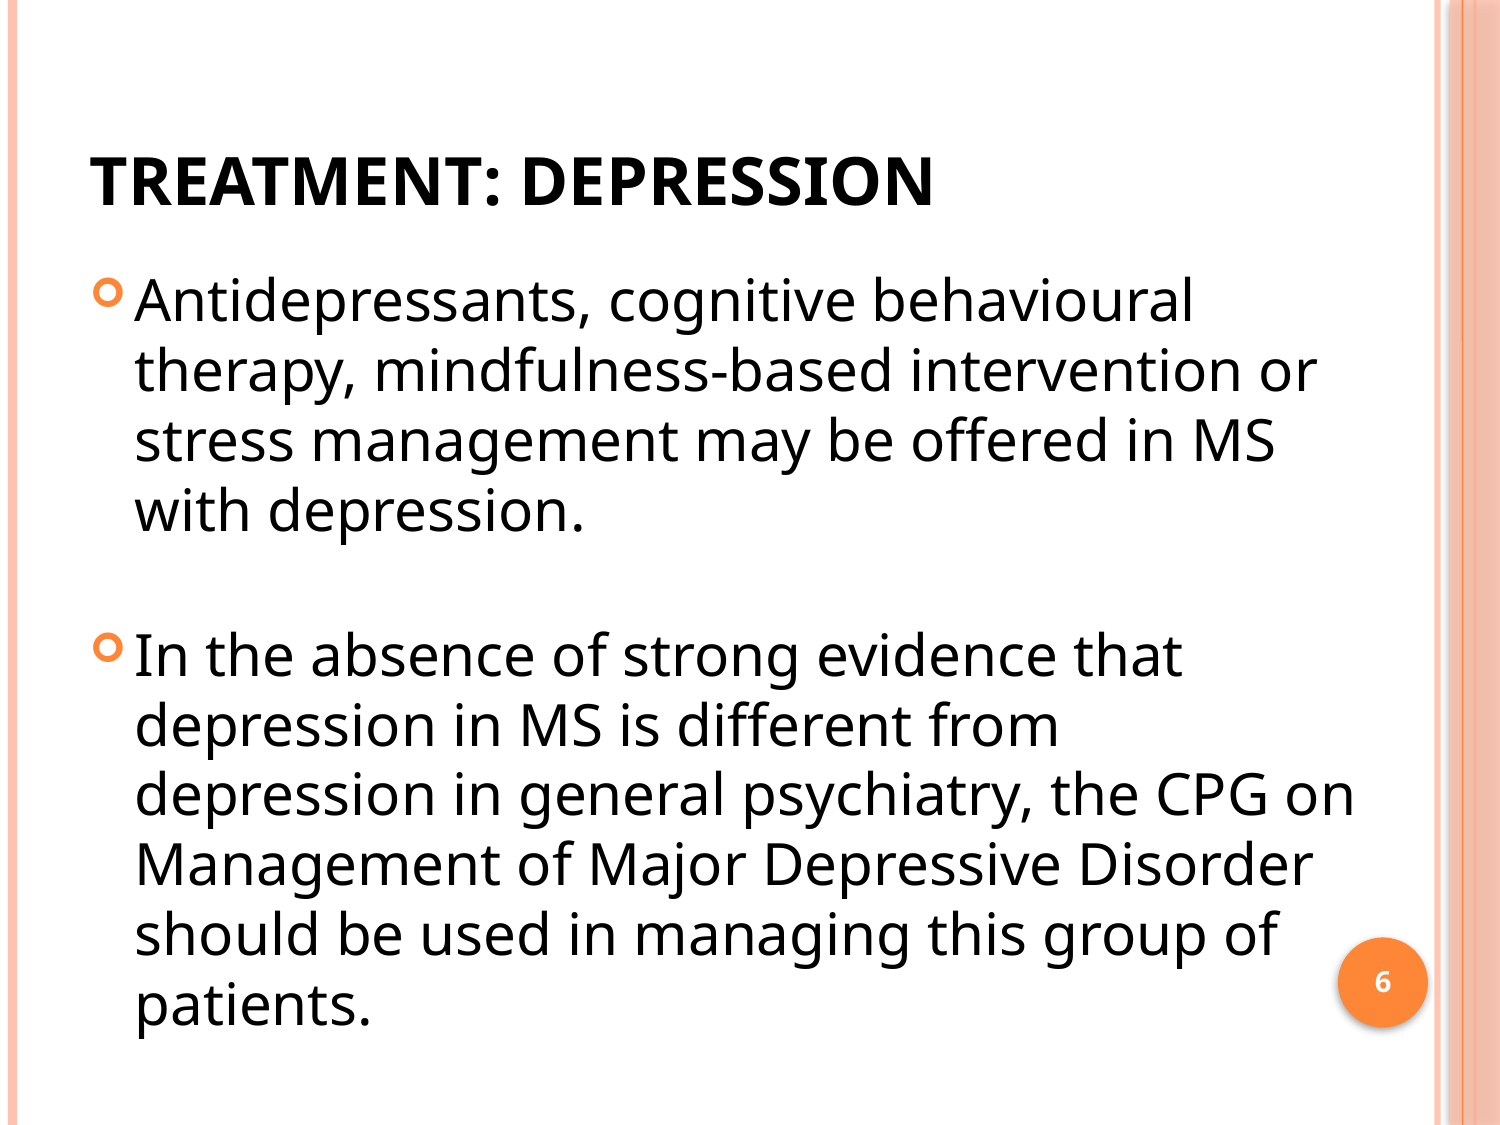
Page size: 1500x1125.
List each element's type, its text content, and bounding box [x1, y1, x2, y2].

list Antidepressants, cognitive behavioural therapy, mindfulness-based intervention or stress management may be offered in MS with depression. In the absence of strong evidence that depression in MS is different from depression in general psychiatry, the CPG on Management of Major Depressive Disorder should be used in managing this group of patients. [75, 256, 1372, 1056]
slide_number 6 [1333, 940, 1434, 1027]
title Treatment: Depression [75, 38, 1300, 226]
